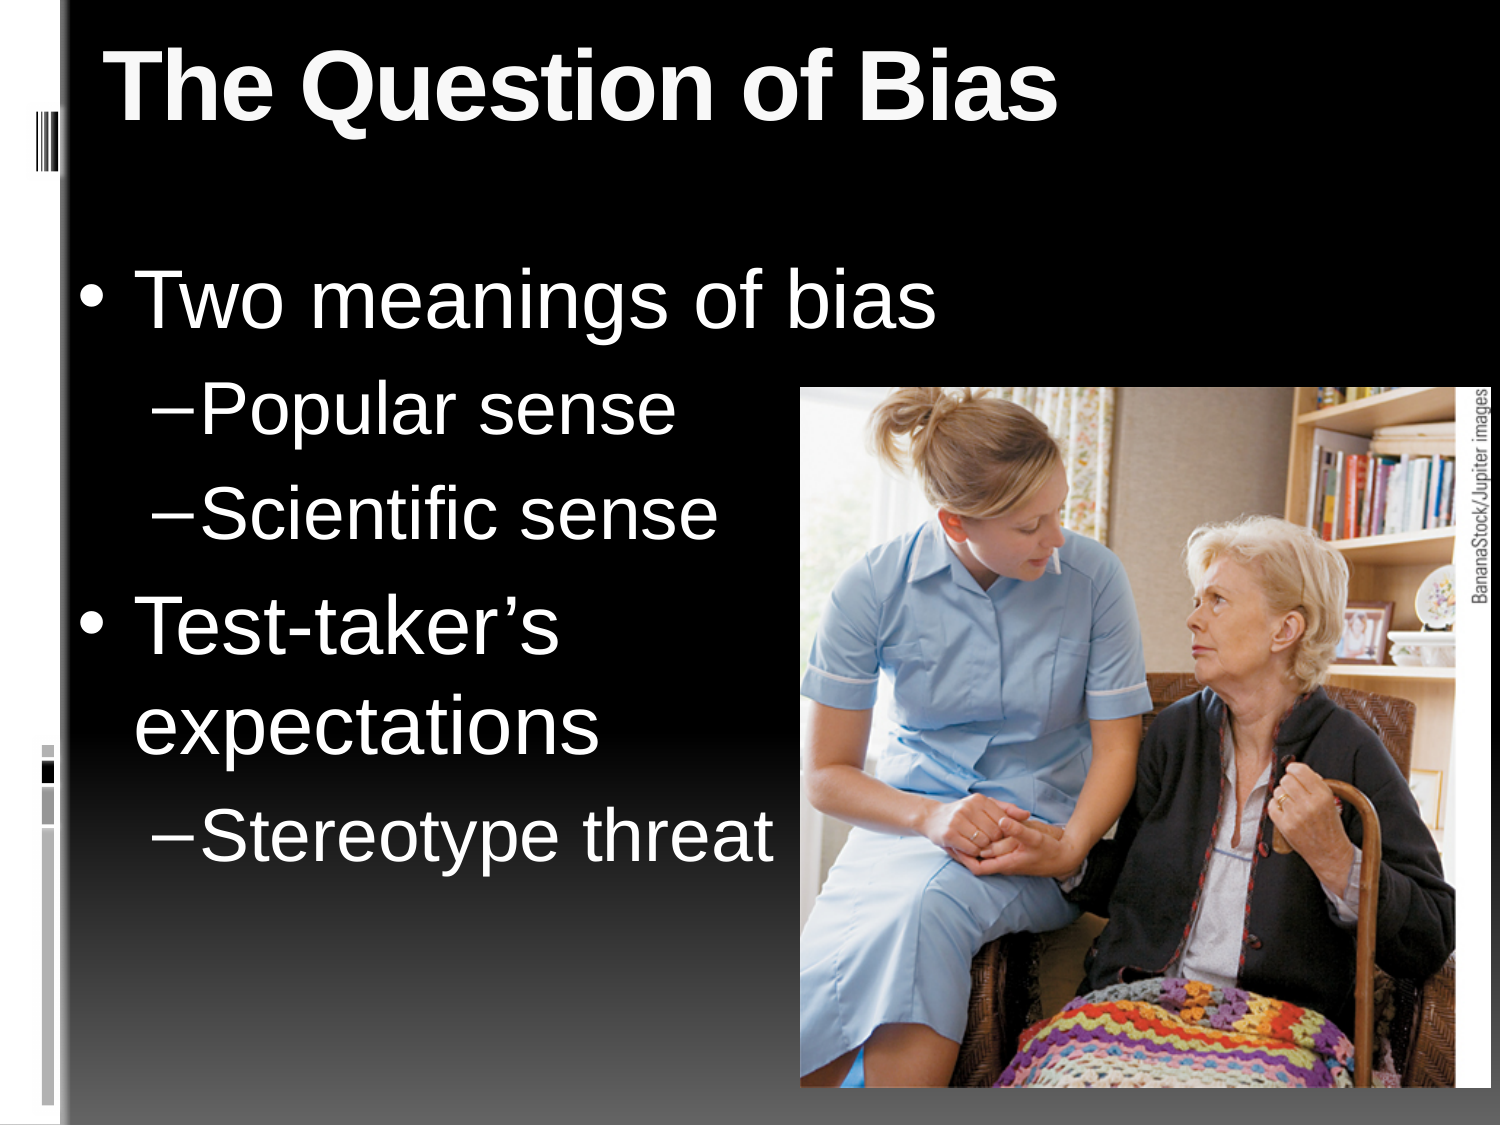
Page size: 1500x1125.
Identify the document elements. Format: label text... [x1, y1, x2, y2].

picture [799, 387, 1492, 1088]
text_box Two meanings of bias Popular sense Scientific sense Test-taker’s expectations Stereotype threat [62, 237, 1413, 980]
title The Question of Bias [87, 13, 1500, 281]
